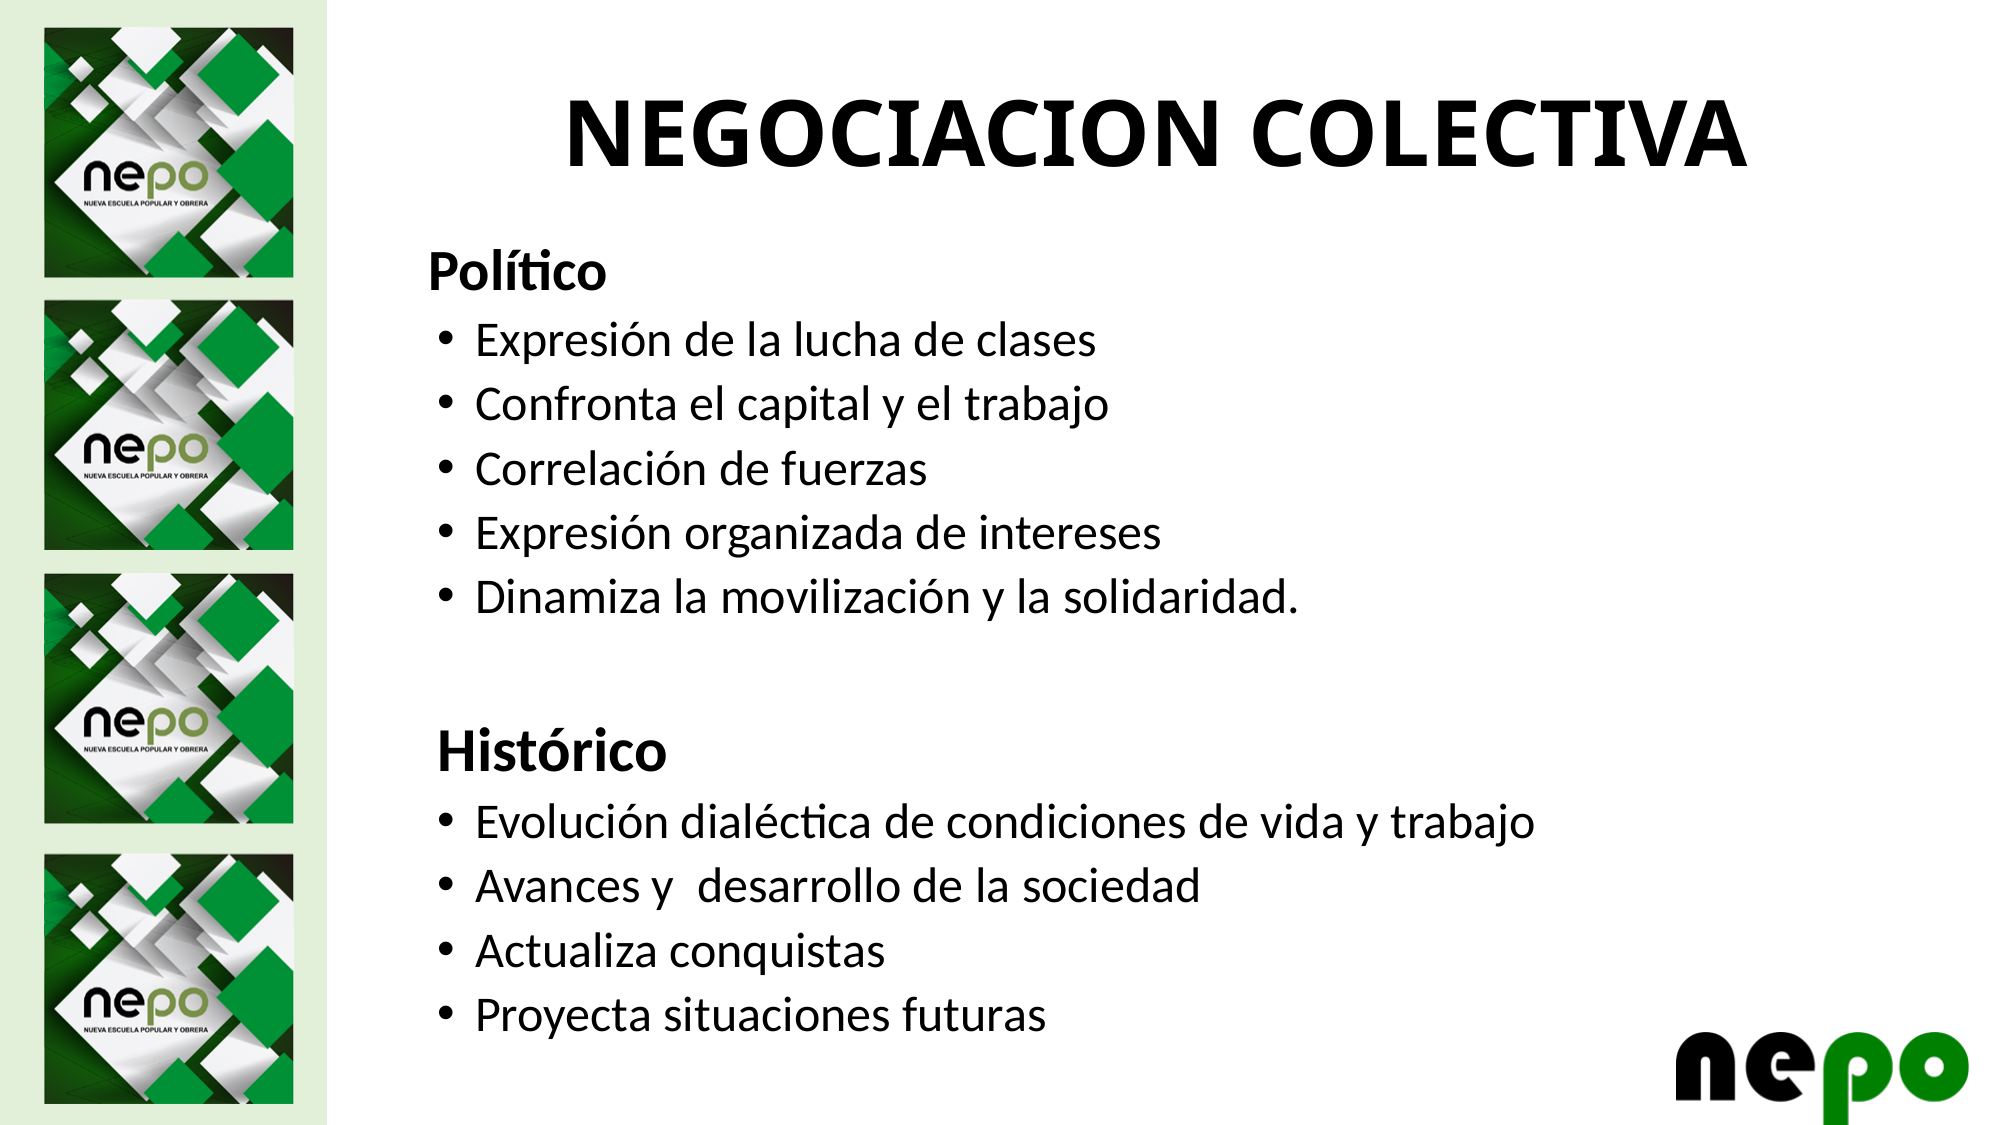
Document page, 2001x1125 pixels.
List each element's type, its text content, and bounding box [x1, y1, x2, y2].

picture [0, 0, 327, 1125]
picture [1676, 1032, 1969, 1125]
title NEGOCIACION COLECTIVA [347, 80, 1964, 232]
list Político Expresión de la lucha de clases Confronta el capital y el trabajo Correlación de fuerzas Expresión organizada de intereses Dinamiza la movilización y la solidaridad. Histórico Evolución dialéctica de condiciones de vida y trabajo Avances y desarrollo de la sociedad Actualiza conquistas Proyecta situaciones futuras [347, 232, 1964, 1053]
